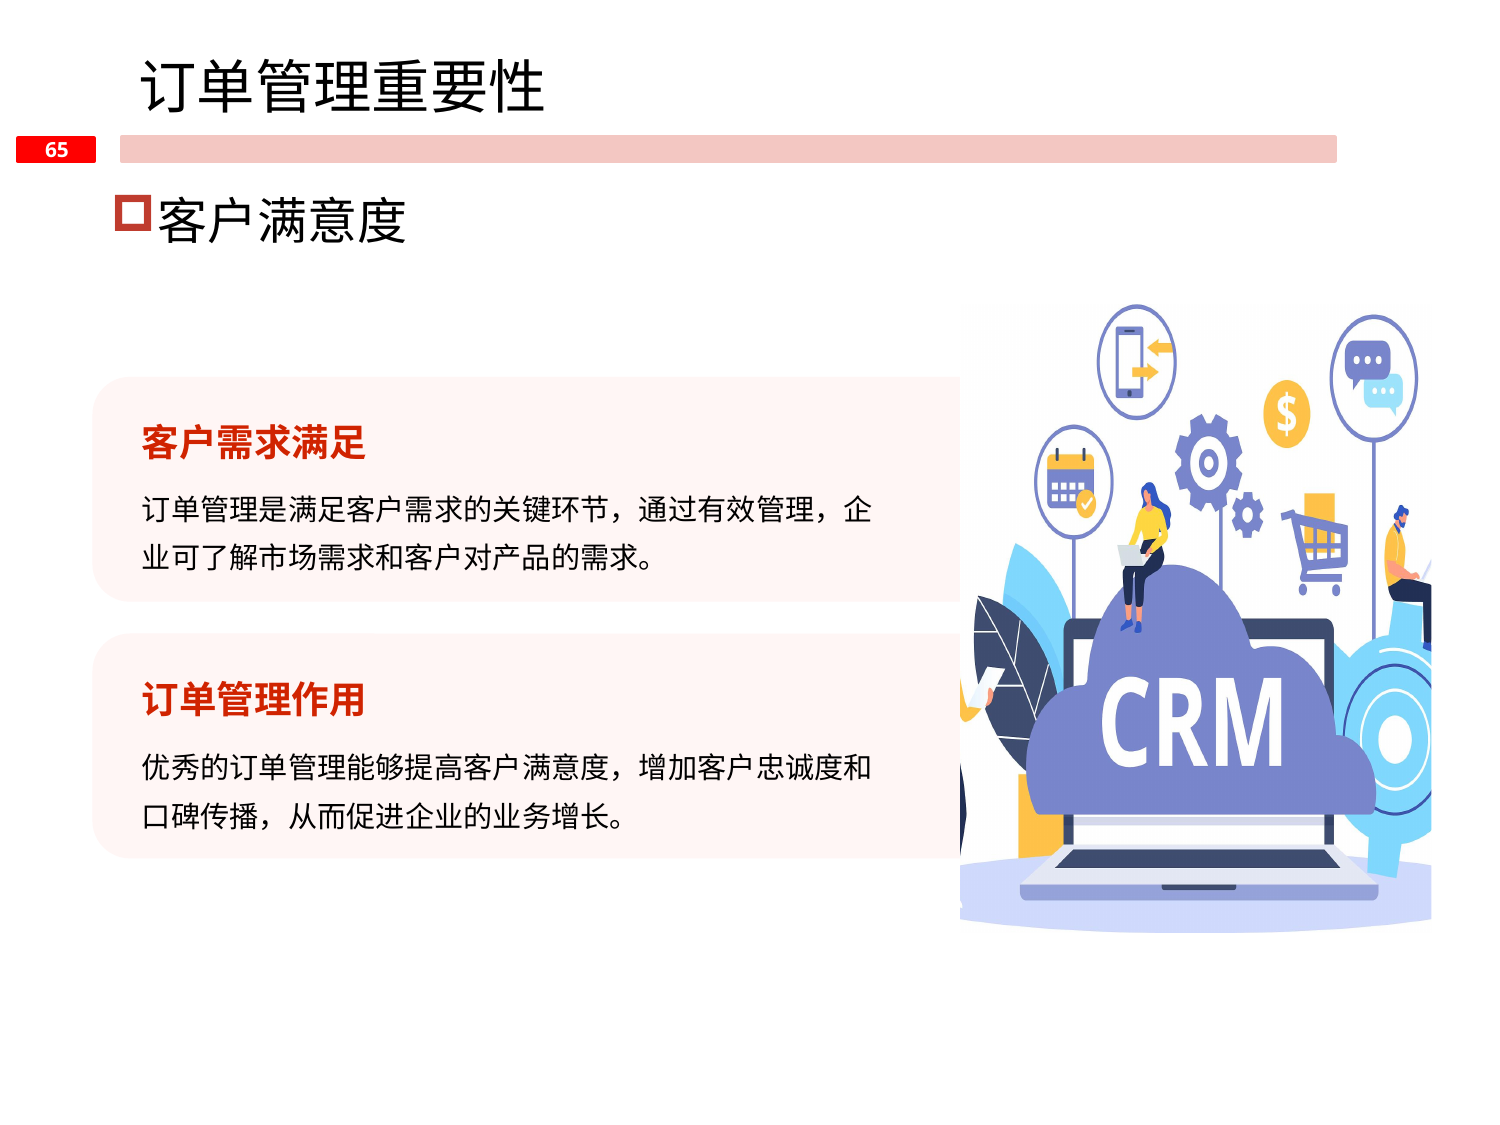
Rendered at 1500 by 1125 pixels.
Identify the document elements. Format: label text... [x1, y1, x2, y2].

text_box 订单管理是满足客户需求的关键环节，通过有效管理，企业可了解市场需求和客户对产品的需求。 [126, 461, 895, 579]
picture [959, 303, 1432, 933]
text_box 订单管理重要性 [123, 42, 1247, 128]
text_box 优秀的订单管理能够提高客户满意度，增加客户忠诚度和口碑传播，从而促进企业的业务增长。 [126, 720, 895, 836]
text_box 客户需求满足 [126, 397, 895, 461]
text_box [17, 129, 97, 189]
text_box [92, 376, 954, 602]
text_box 订单管理作用 [126, 655, 895, 720]
text_box 客户满意度 [96, 181, 1081, 276]
text_box [92, 633, 954, 859]
